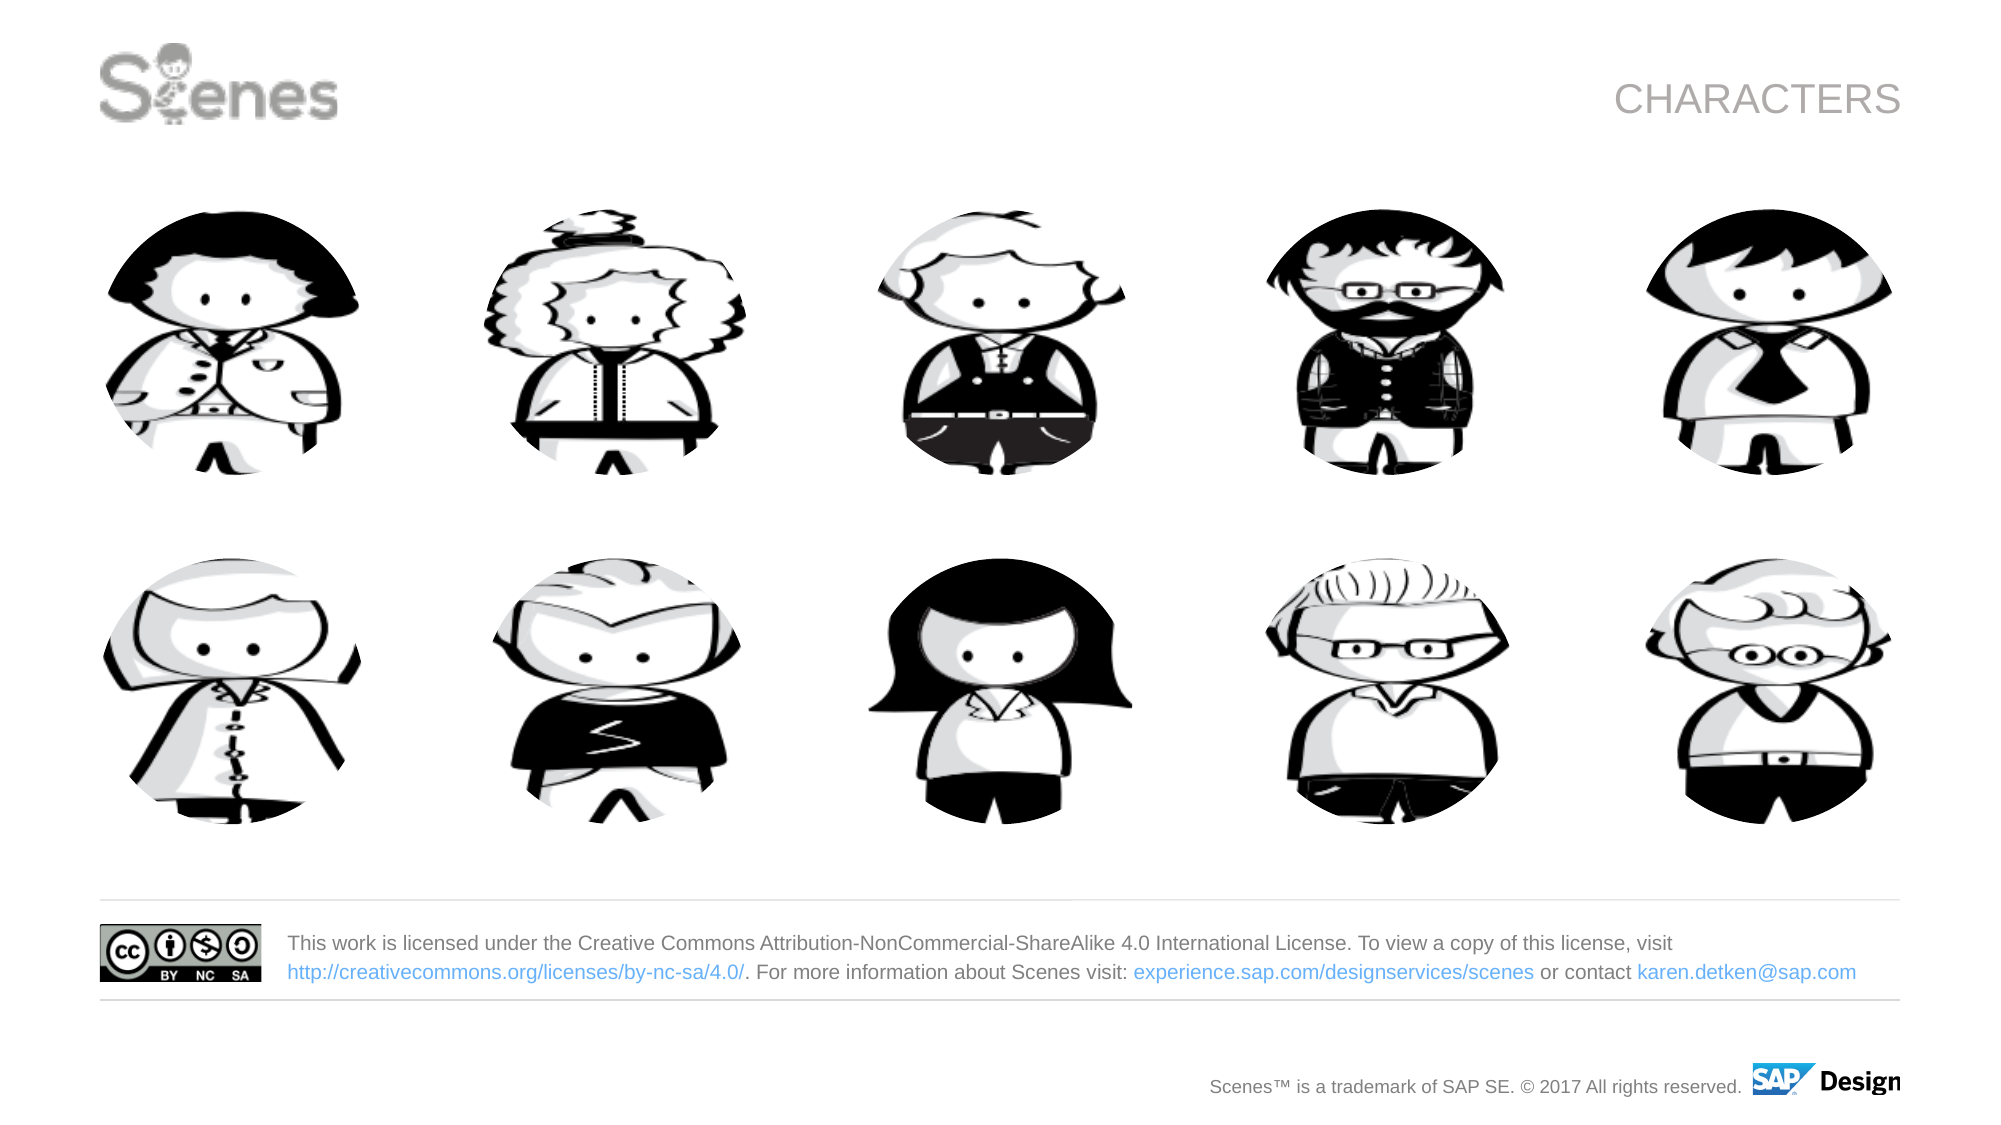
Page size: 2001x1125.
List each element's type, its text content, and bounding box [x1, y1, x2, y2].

picture [482, 558, 749, 825]
picture [482, 209, 749, 476]
title CHARACTERS [1001, 77, 1902, 116]
picture [1635, 558, 1902, 825]
picture [867, 558, 1133, 825]
picture [867, 209, 1133, 476]
picture [98, 209, 365, 476]
picture [1635, 209, 1902, 476]
picture [1251, 558, 1518, 825]
picture [1251, 209, 1518, 476]
picture [98, 558, 365, 825]
